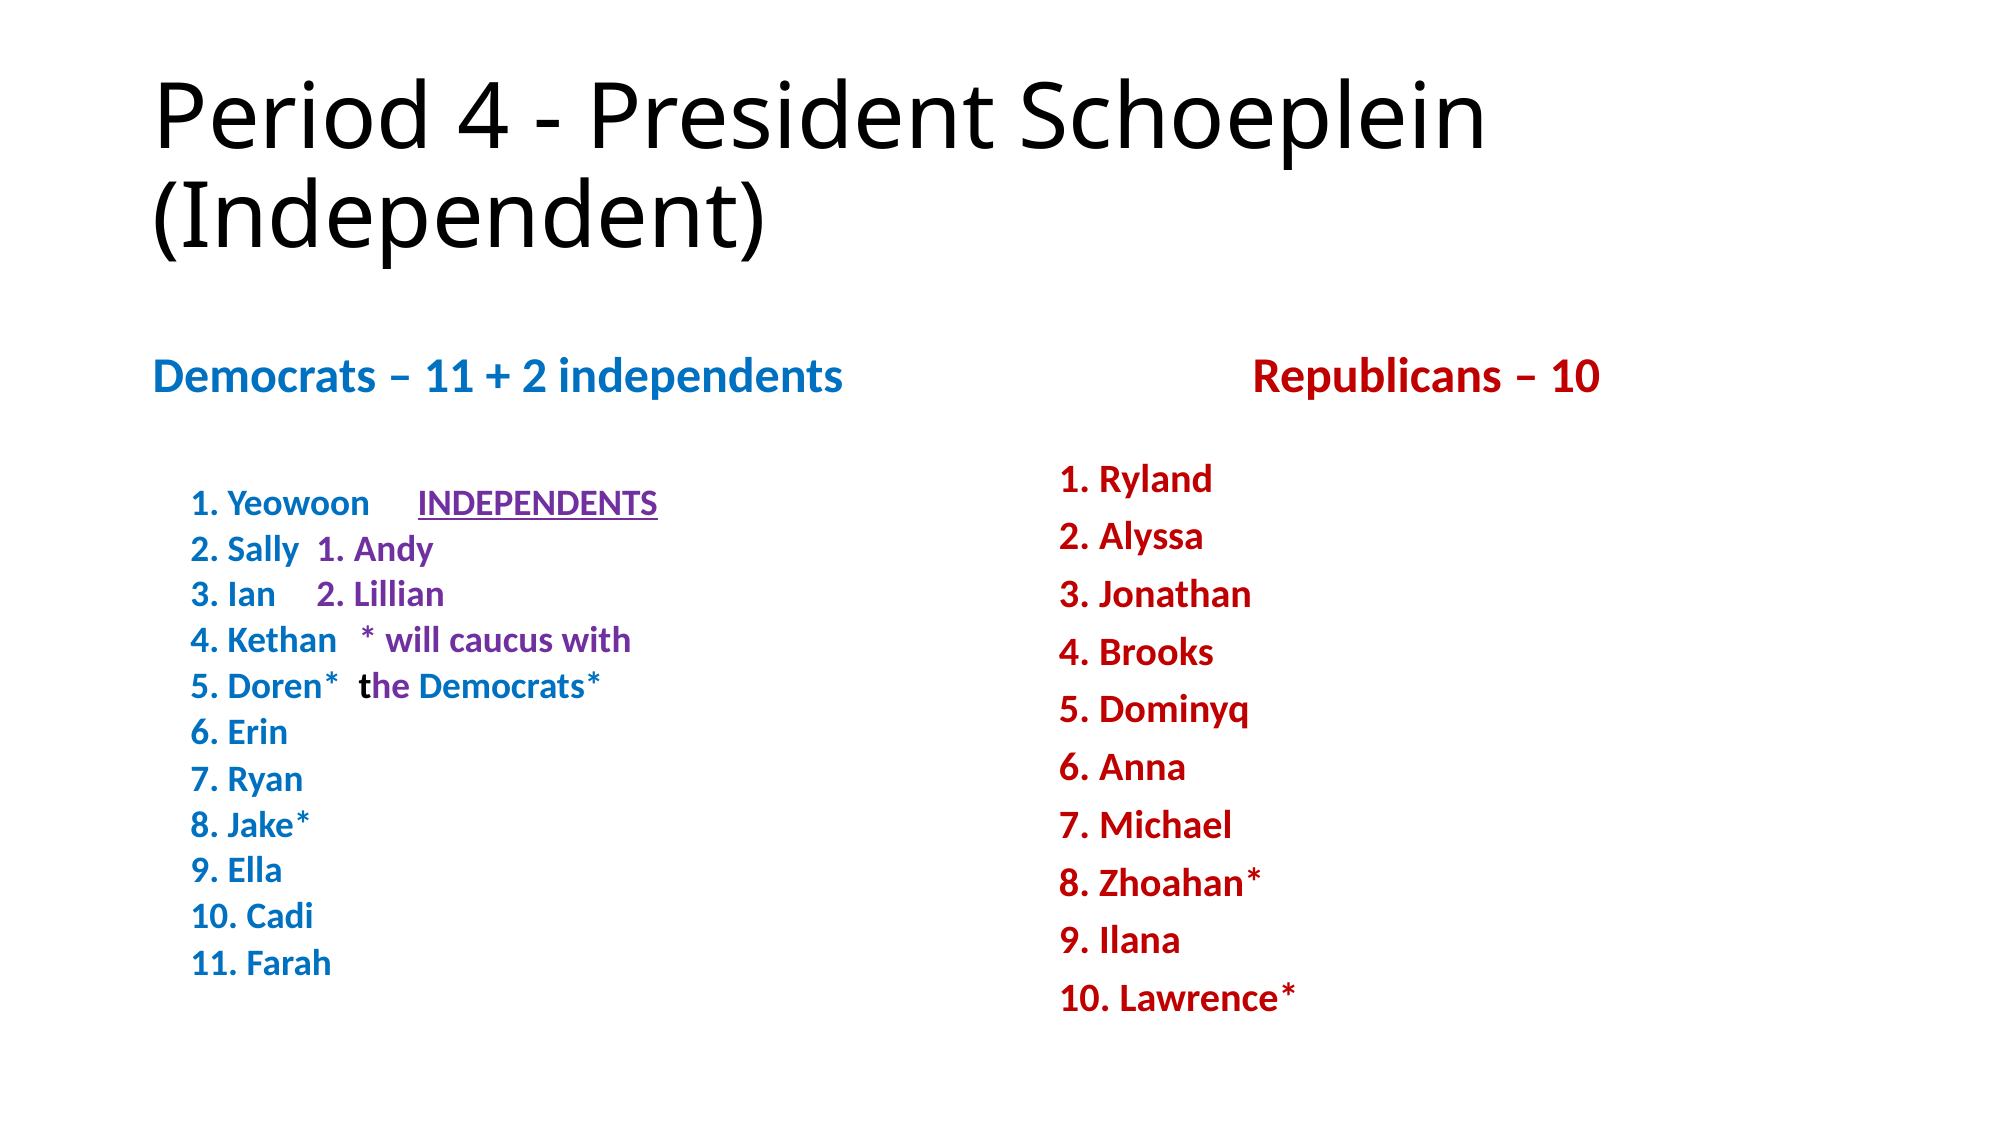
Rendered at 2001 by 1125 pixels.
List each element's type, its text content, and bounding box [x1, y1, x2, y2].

list Democrats – 11 + 2 independents [137, 278, 984, 411]
title Period 4 - President Schoeplein (Independent) [137, 59, 1863, 278]
list Republicans – 10 [1012, 278, 1863, 411]
list 1. Yeowoon INDEPENDENTS 2. Sally 1. Andy 3. Ian 2. Lillian 4. Kethan * will caucus with 5. Doren* the Democrats* 6. Erin 7. Ryan 8. Jake* 9. Ella 10. Cadi 11. Farah [175, 450, 956, 1080]
list 1. Ryland 2. Alyssa 3. Jonathan 4. Brooks 5. Dominyq 6. Anna 7. Michael 8. Zhoahan* 9. Ilana 10. Lawrence* [1043, 450, 1824, 1034]
